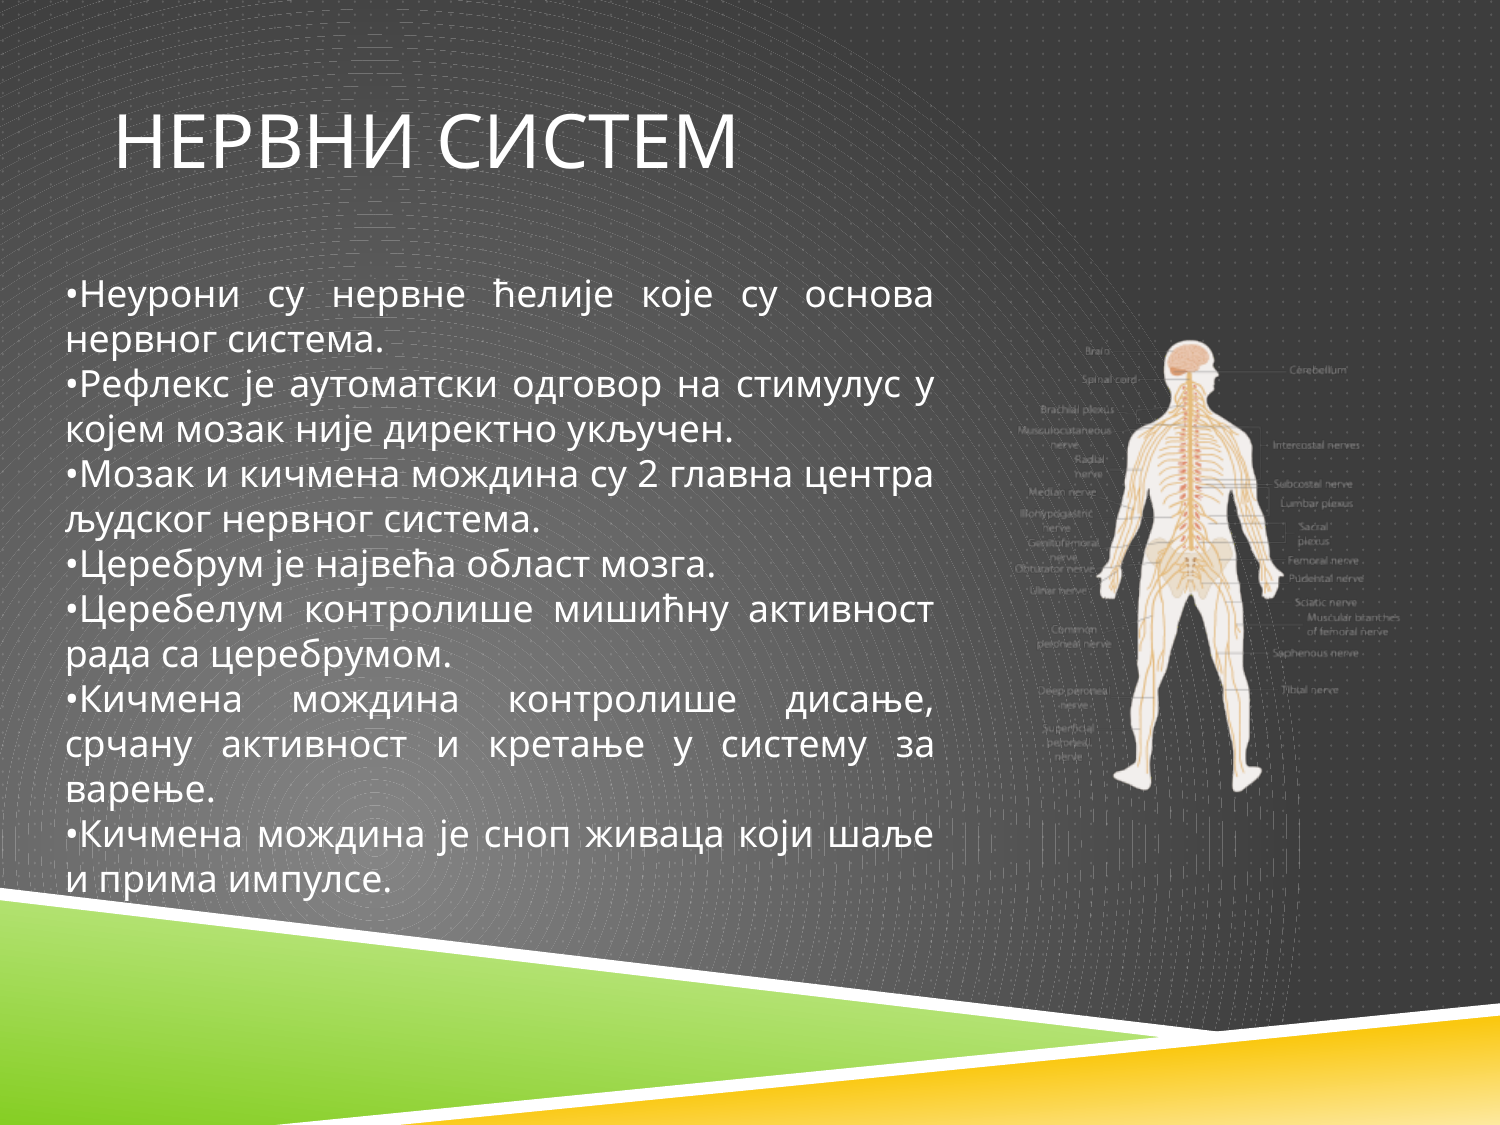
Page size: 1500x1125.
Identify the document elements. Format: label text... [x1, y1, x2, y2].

title Нервни систем [112, 45, 1388, 233]
text_box •Неурони су нервне ћелије које су основа нервног система. •Рефлекс је аутоматски одговор на стимулус у којем мозак није директно укључен. •Мозак и кичмена мождина су 2 главна центра људског нервног система. •Церебрум је највећа област мозга. •Церебелум контролише мишићну активност рада сa церебрумом. •Кичмена мождина контролише дисање, срчану активност и кретање у систему за варење. •Кичмена мождина је сноп живаца који шаље и прима импулсе. [49, 262, 950, 908]
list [1012, 335, 1404, 796]
